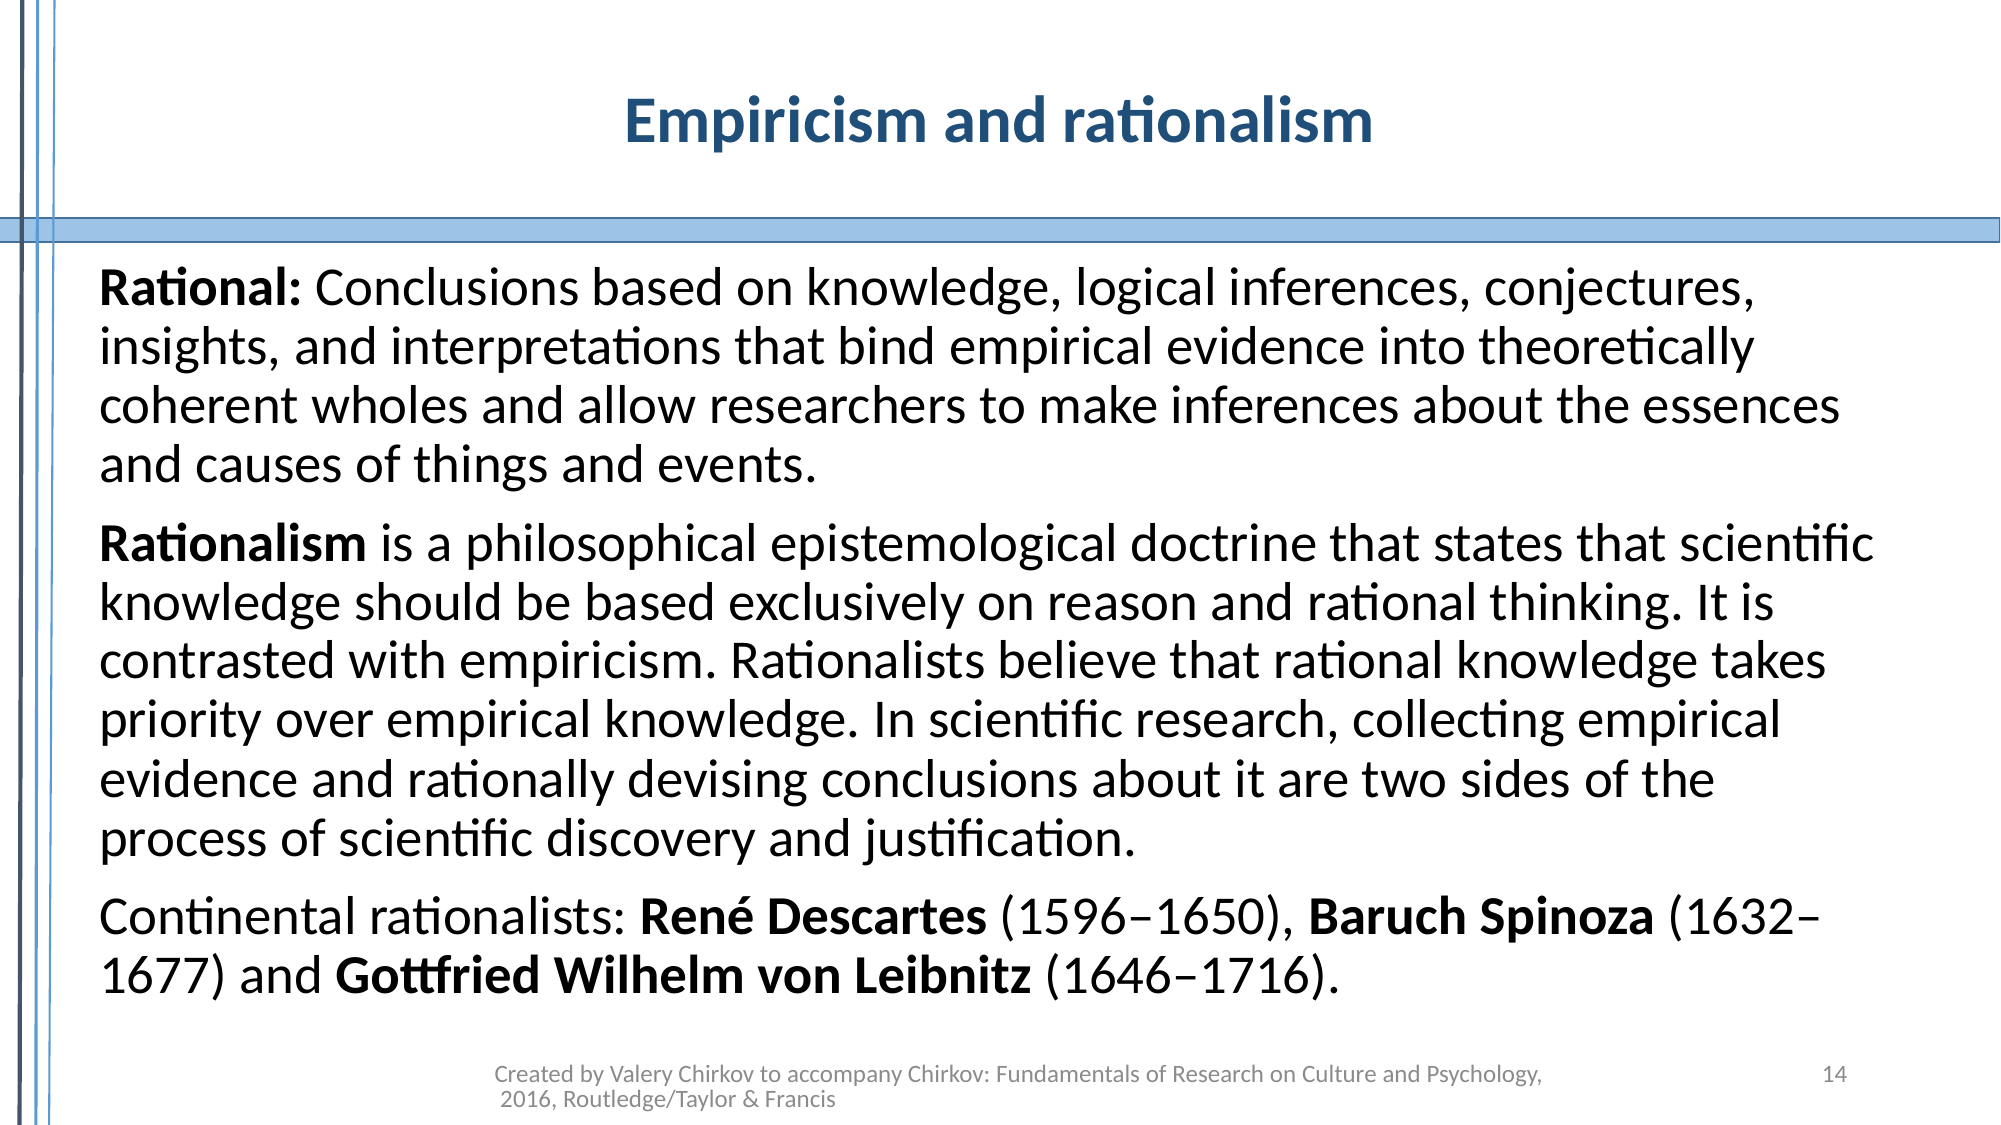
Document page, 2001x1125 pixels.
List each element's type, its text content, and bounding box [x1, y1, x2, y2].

list Rational: Conclusions based on knowledge, logical inferences, conjectures, insights, and interpretations that bind empirical evidence into theoretically coherent wholes and allow researchers to make inferences about the essences and causes of things and events. Rationalism is a philosophical epistemological doctrine that states that scientific knowledge should be based exclusively on reason and rational thinking. It is contrasted with empiricism. Rationalists believe that rational knowledge takes priority over empirical knowledge. In scientific research, collecting empirical evidence and rationally devising conclusions about it are two sides of the process of scientific discovery and justification. Continental rationalists: René Descartes (1596–1650), Baruch Spinoza (1632–1677) and Gottfried Wilhelm von Leibnitz (1646–1716). [84, 250, 1906, 1014]
footer Created by Valery Chirkov to accompany Chirkov: Fundamentals of Research on Culture and Psychology, 2016, Routledge/Taylor & Francis [479, 1042, 1562, 1103]
slide_number 14 [1755, 1042, 1863, 1103]
title Empiricism and rationalism [137, 59, 1863, 182]
